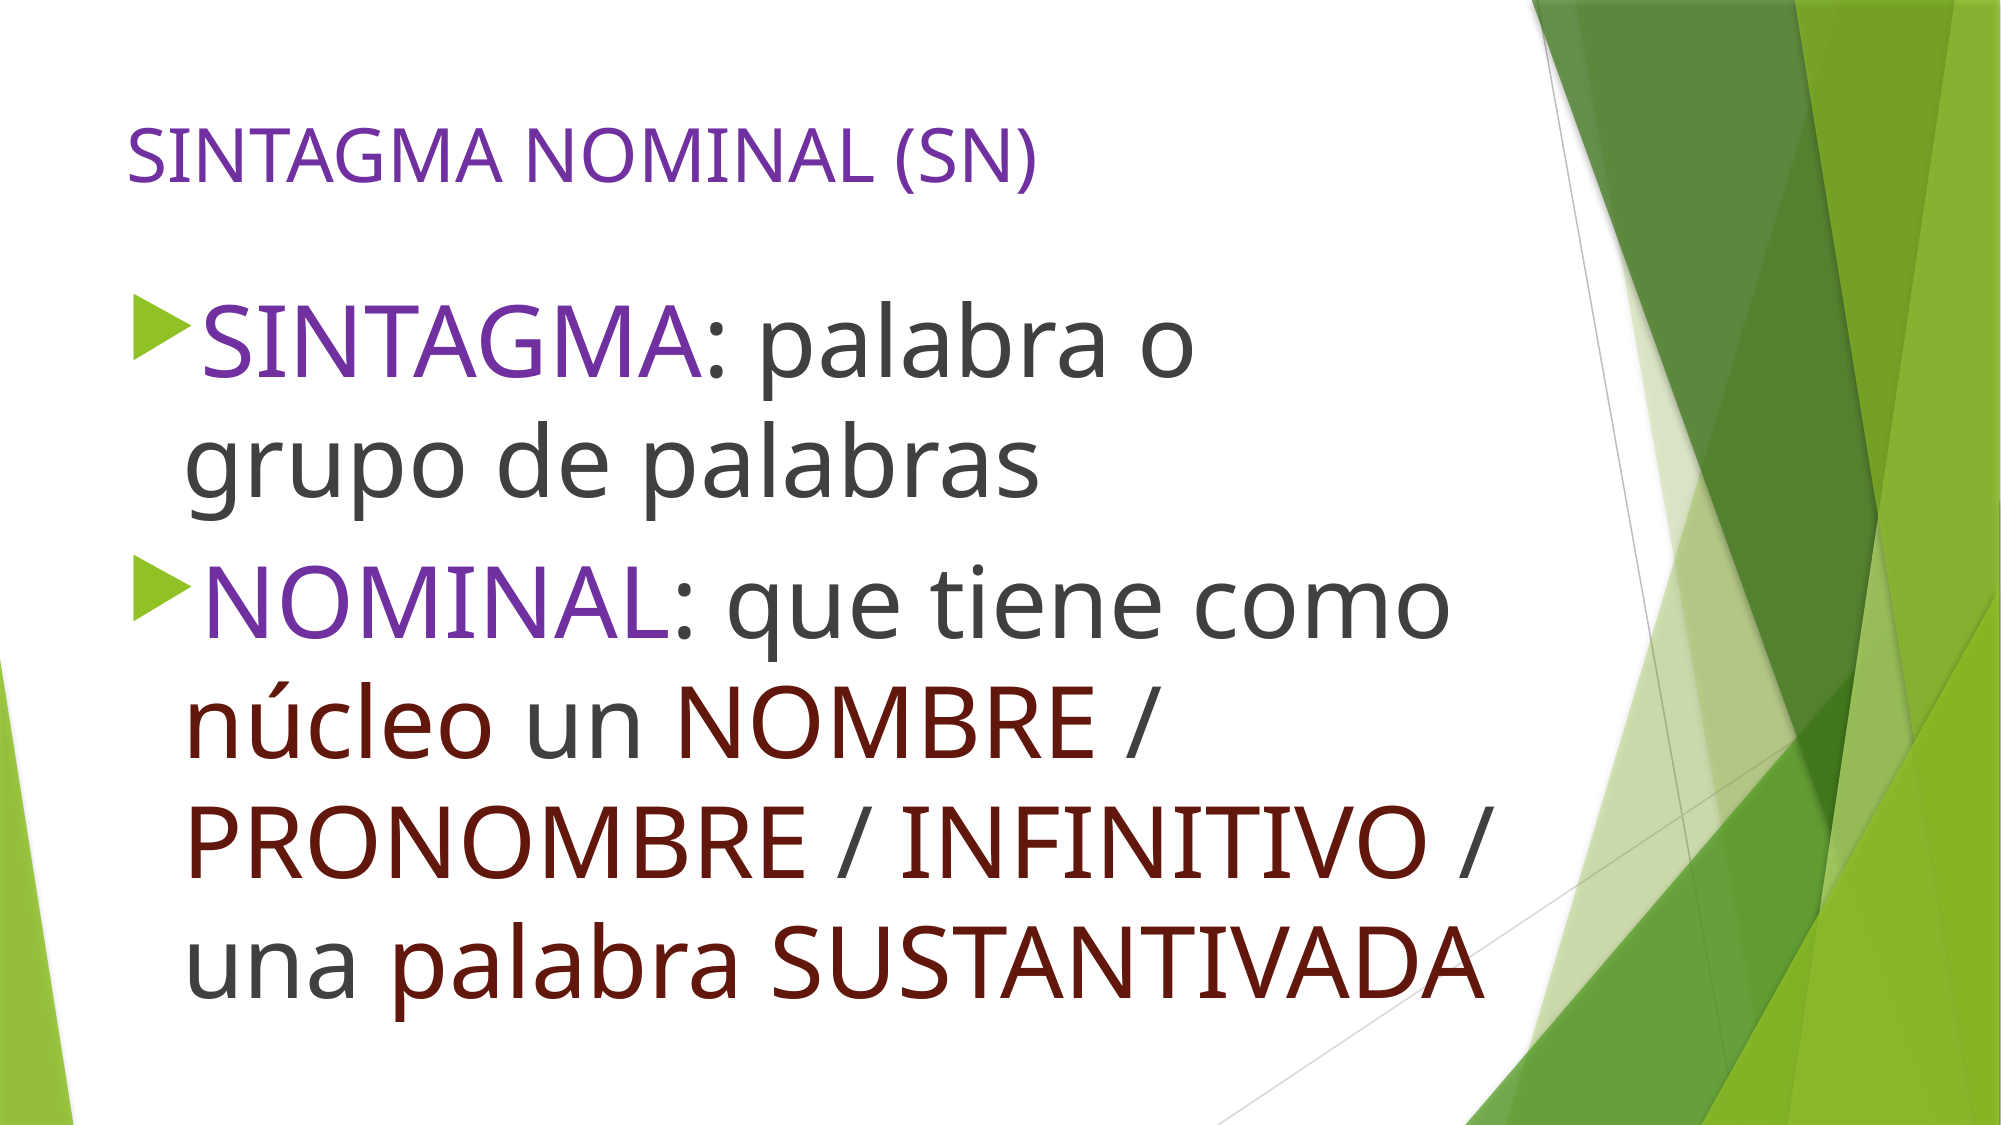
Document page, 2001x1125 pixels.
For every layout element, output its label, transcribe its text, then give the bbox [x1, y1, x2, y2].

list SINTAGMA: palabra o grupo de palabras NOMINAL: que tiene como núcleo un NOMBRE / PRONOMBRE / INFINITIVO / una palabra SUSTANTIVADA [111, 270, 1522, 907]
title SINTAGMA NOMINAL (SN) [111, 99, 1522, 270]
